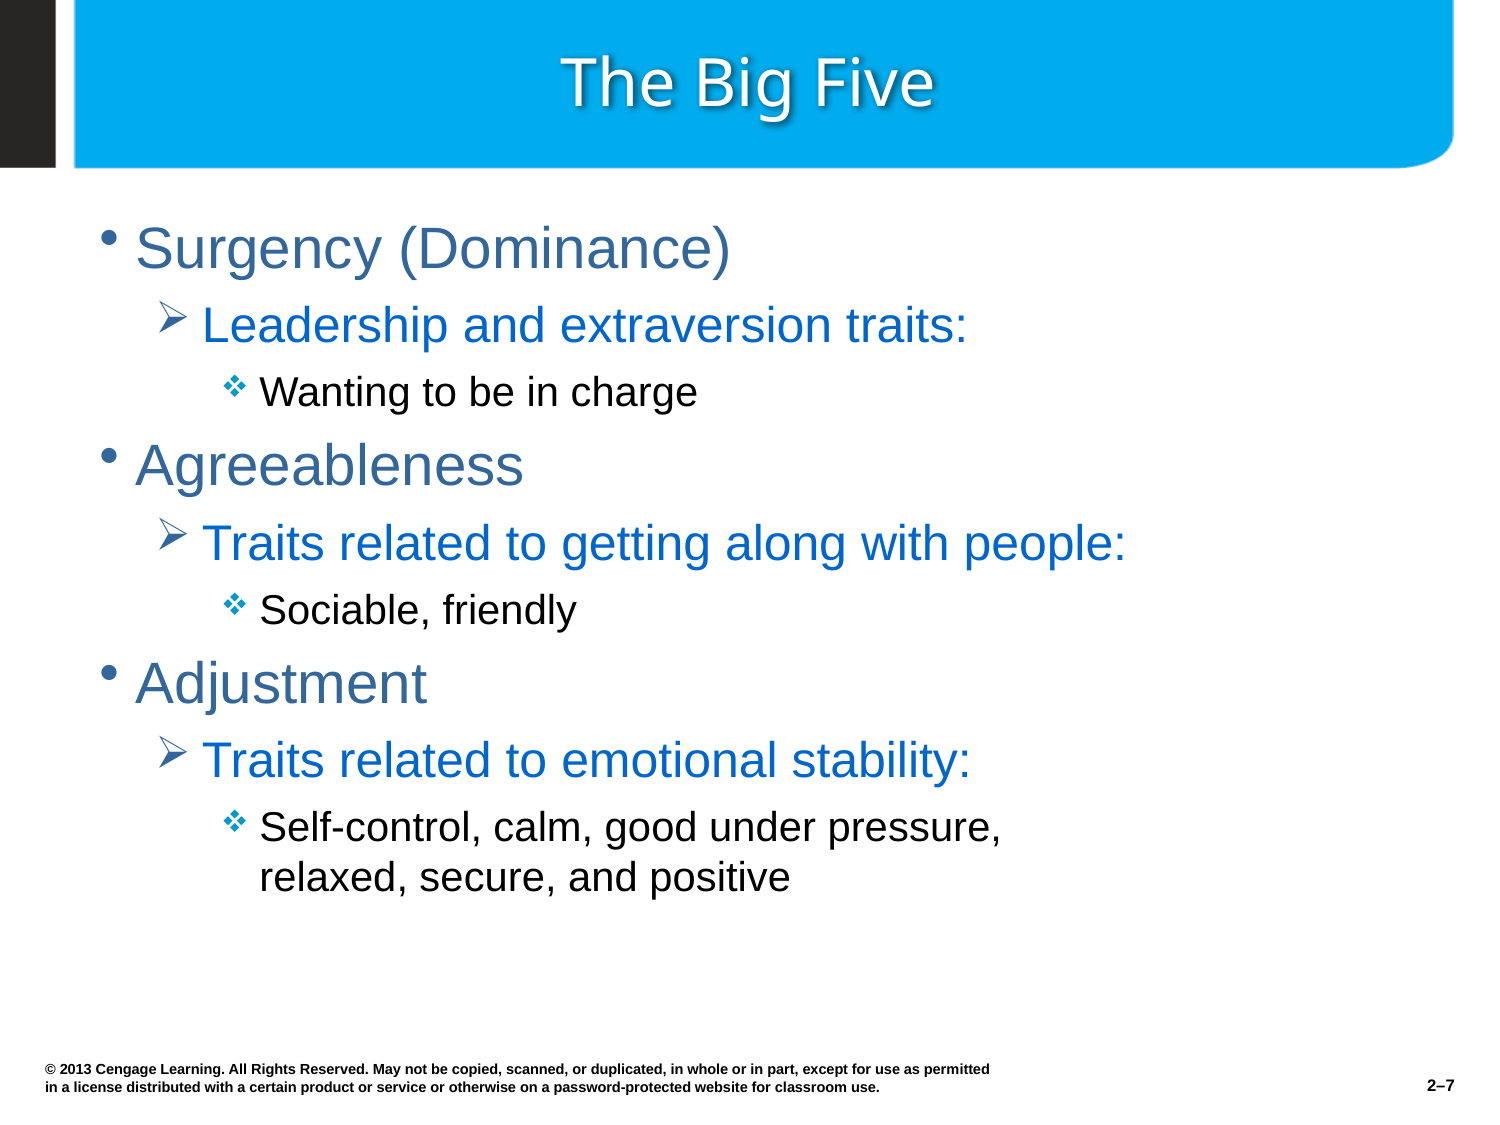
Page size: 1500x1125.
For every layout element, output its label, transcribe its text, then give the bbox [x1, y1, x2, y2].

slide_number 2–7 [1092, 1042, 1455, 1103]
footer © 2013 Cengage Learning. All Rights Reserved. May not be copied, scanned, or duplicated, in whole or in part, except for use as permitted in a license distributed with a certain product or service or otherwise on a password-protected website for classroom use. [45, 1042, 1005, 1103]
list Surgency (Dominance) Leadership and extraversion traits: Wanting to be in charge Agreeableness Traits related to getting along with people: Sociable, friendly Adjustment Traits related to emotional stability: Self-control, calm, good under pressure, relaxed, secure, and positive [84, 202, 1155, 1043]
picture [0, 0, 1456, 171]
title The Big Five [85, 32, 1411, 128]
